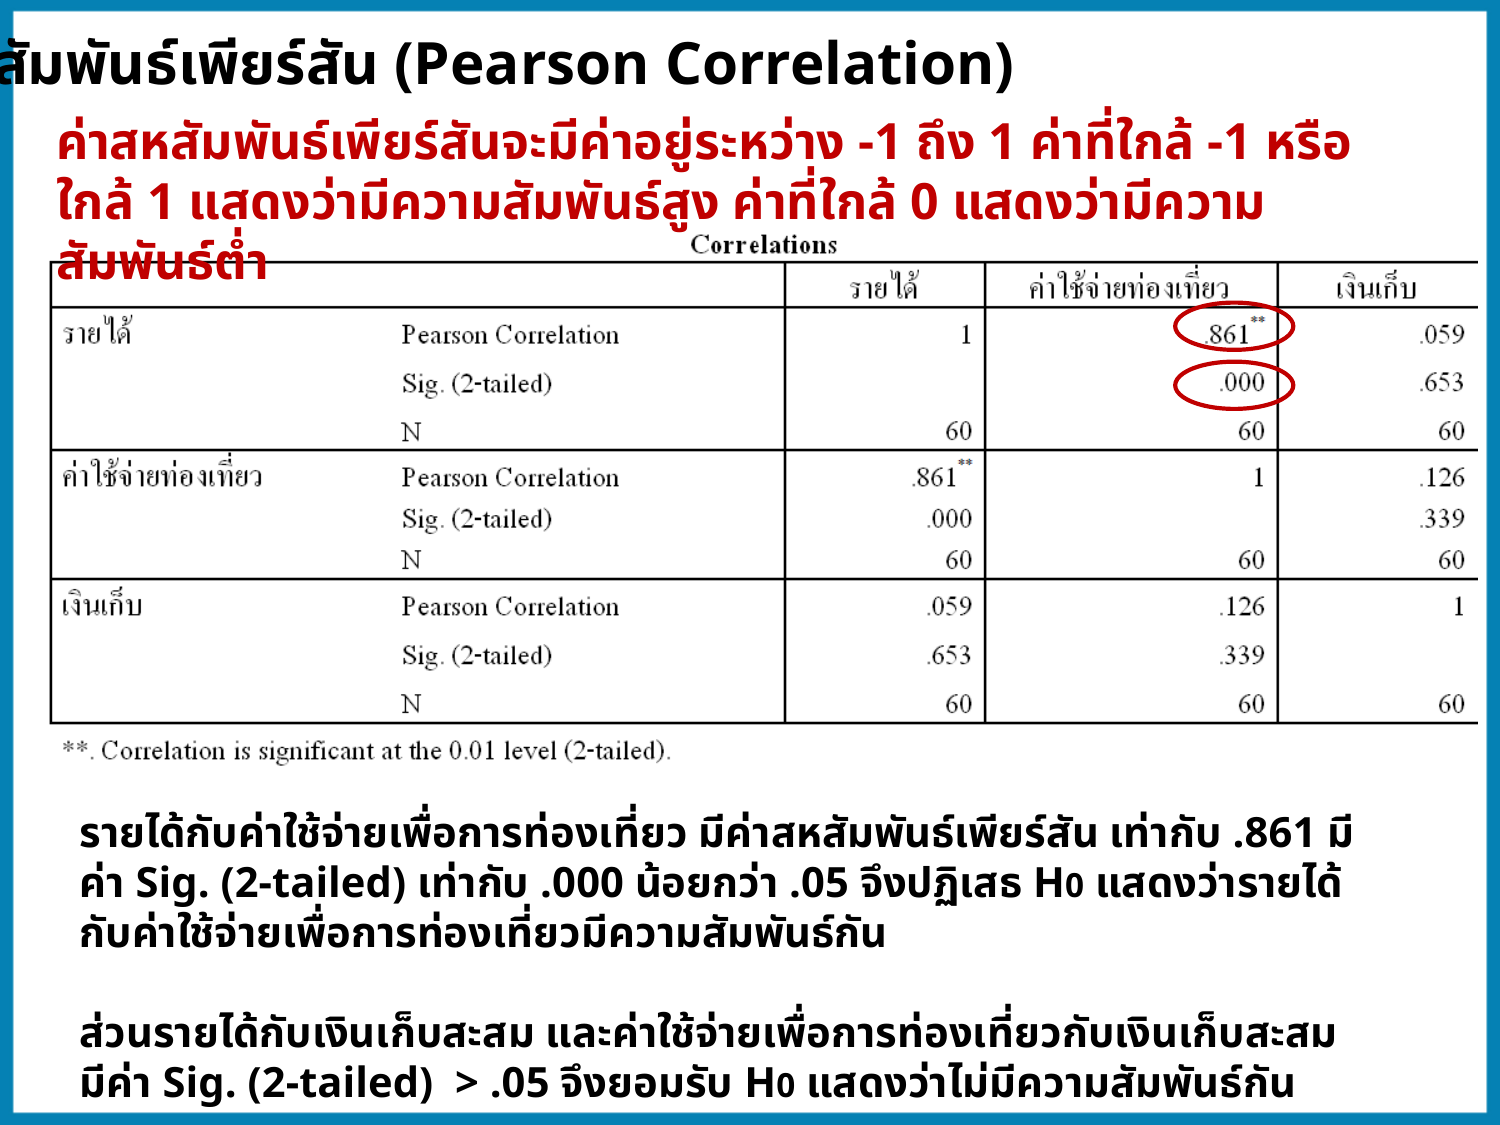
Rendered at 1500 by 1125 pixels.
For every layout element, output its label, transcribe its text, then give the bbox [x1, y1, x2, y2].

text_box สถิติสหสัมพันธ์เพียร์สัน (Pearson Correlation) [0, 19, 1030, 104]
picture [13, 11, 1487, 1113]
text_box รายได้กับค่าใช้จ่ายเพื่อการท่องเที่ยว มีค่าสหสัมพันธ์เพียร์สัน เท่ากับ .861 มีค่า Sig. (2-tailed) เท่ากับ .000 น้อยกว่า .05 จึงปฏิเสธ H0 แสดงว่ารายได้กับค่าใช้จ่ายเพื่อการท่องเที่ยวมีความสัมพันธ์กัน ส่วนรายได้กับเงินเก็บสะสม และค่าใช้จ่ายเพื่อการท่องเที่ยวกับเงินเก็บสะสม มีค่า Sig. (2-tailed) > .05 จึงยอมรับ H0 แสดงว่าไม่มีความสัมพันธ์กัน [64, 798, 1400, 1114]
text_box ค่าสหสัมพันธ์เพียร์สันจะมีค่าอยู่ระหว่าง -1 ถึง 1 ค่าที่ใกล้ -1 หรือใกล้ 1 แสดงว่ามีความสัมพันธ์สูง ค่าที่ใกล้ 0 แสดงว่ามีความสัมพันธ์ต่ำ [41, 101, 1436, 230]
